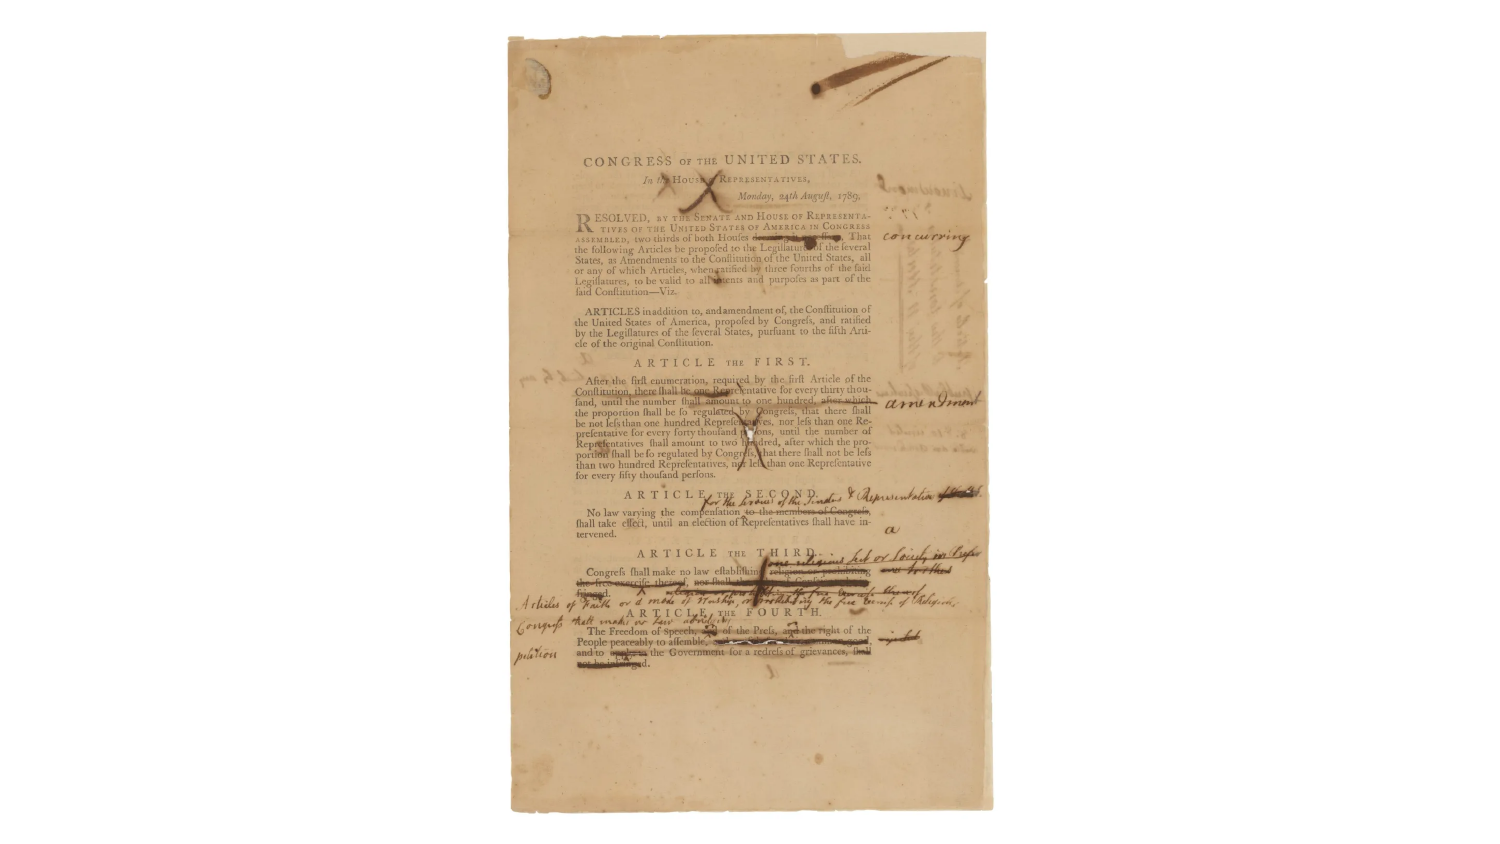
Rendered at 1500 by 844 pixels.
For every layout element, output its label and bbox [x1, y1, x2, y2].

picture [502, 24, 998, 819]
